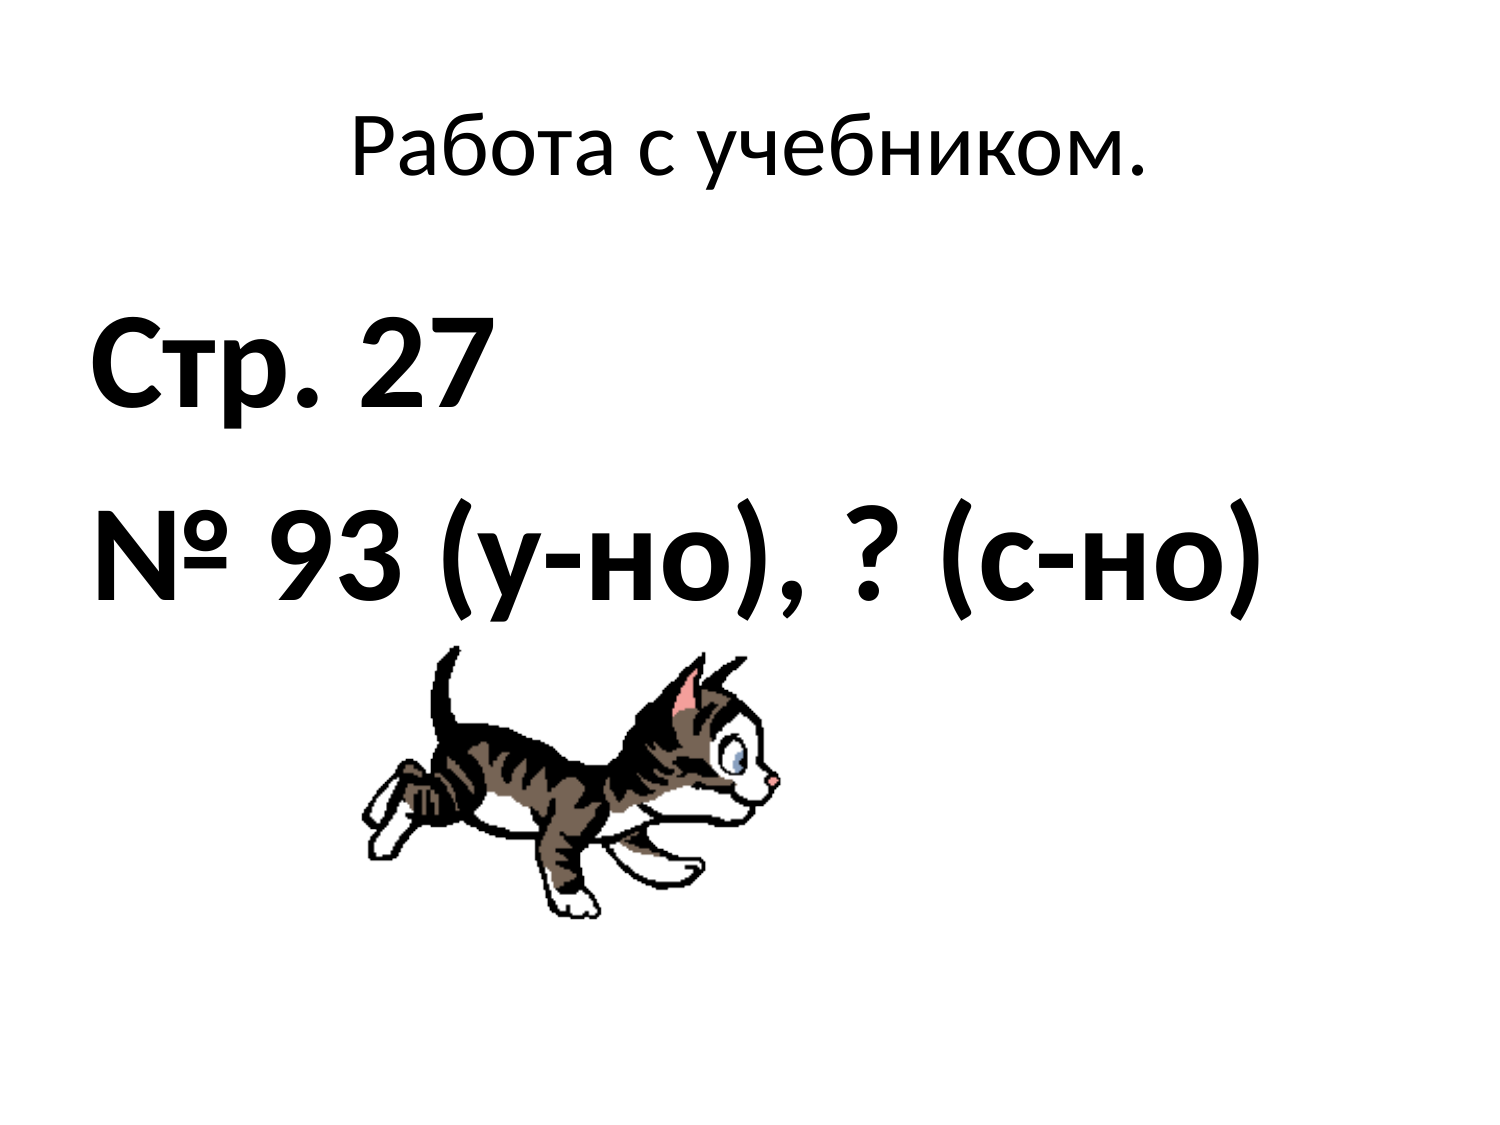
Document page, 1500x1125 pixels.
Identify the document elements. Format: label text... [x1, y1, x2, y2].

list Стр. 27 № 93 (у-но), ? (с-но) [75, 262, 1425, 1005]
picture [359, 643, 822, 966]
title Работа с учебником. [75, 45, 1425, 233]
